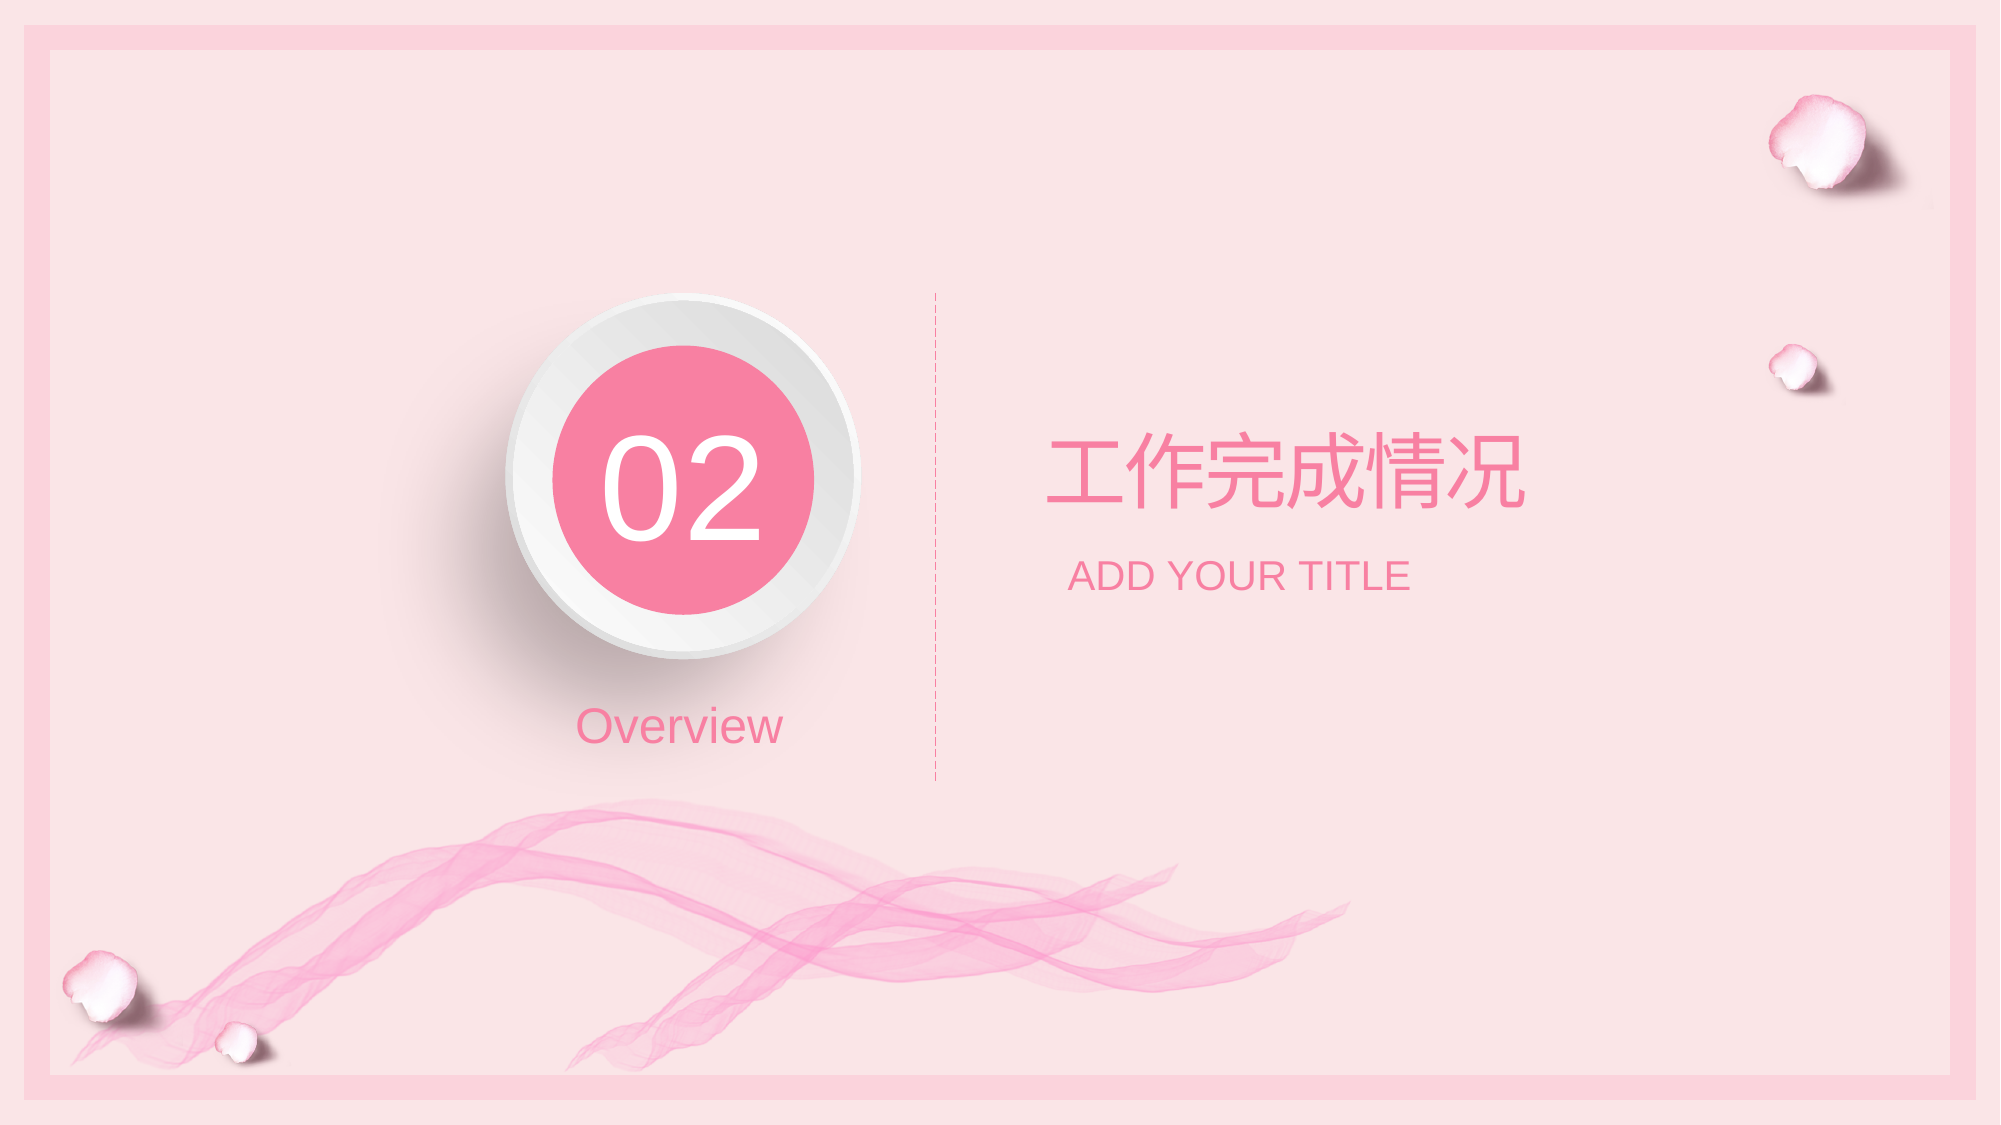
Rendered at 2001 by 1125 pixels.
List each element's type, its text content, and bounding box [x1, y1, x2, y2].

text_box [505, 292, 862, 762]
picture [54, 656, 1352, 1073]
text_box ADD YOUR TITLE [1052, 540, 1552, 606]
picture [1633, 93, 1934, 452]
text_box 工作完成情况 [1029, 431, 1577, 527]
